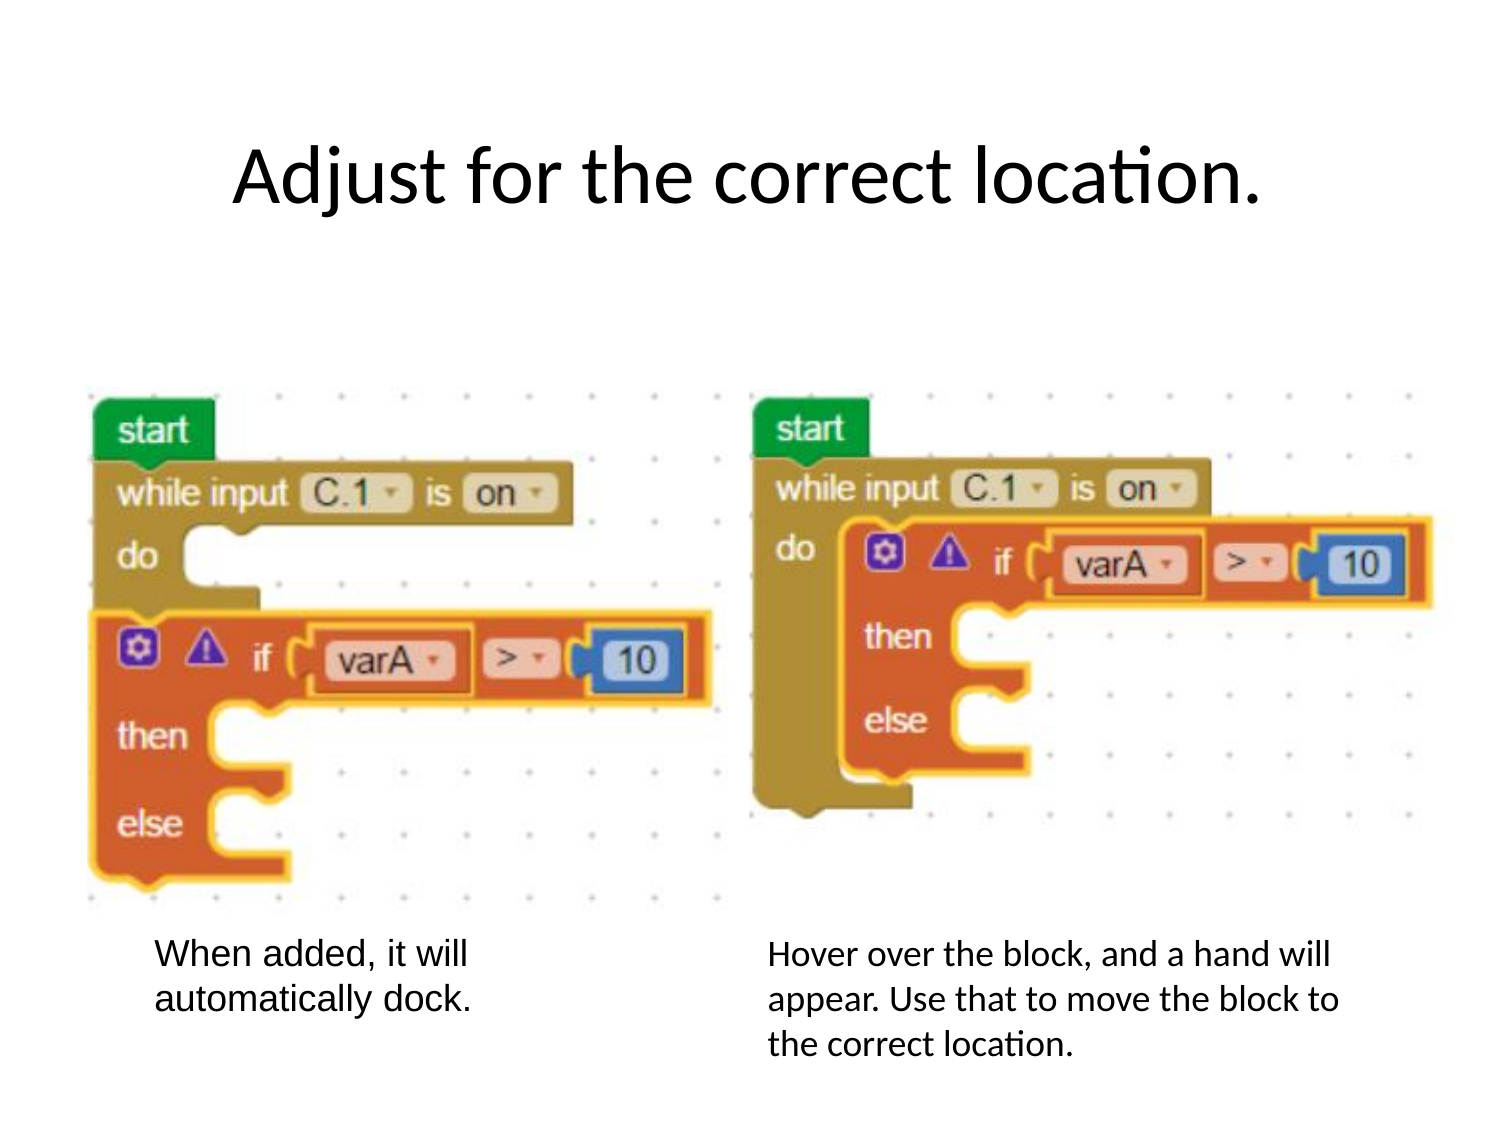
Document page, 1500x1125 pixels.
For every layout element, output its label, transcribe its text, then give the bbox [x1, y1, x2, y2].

text_box When added, it will automatically dock. [139, 922, 494, 1027]
picture [749, 389, 1455, 851]
picture [87, 387, 738, 914]
text_box Adjust for the correct location. [217, 112, 1280, 228]
text_box Hover over the block, and a hand will appear. Use that to move the block to the correct location. [753, 921, 1364, 1072]
